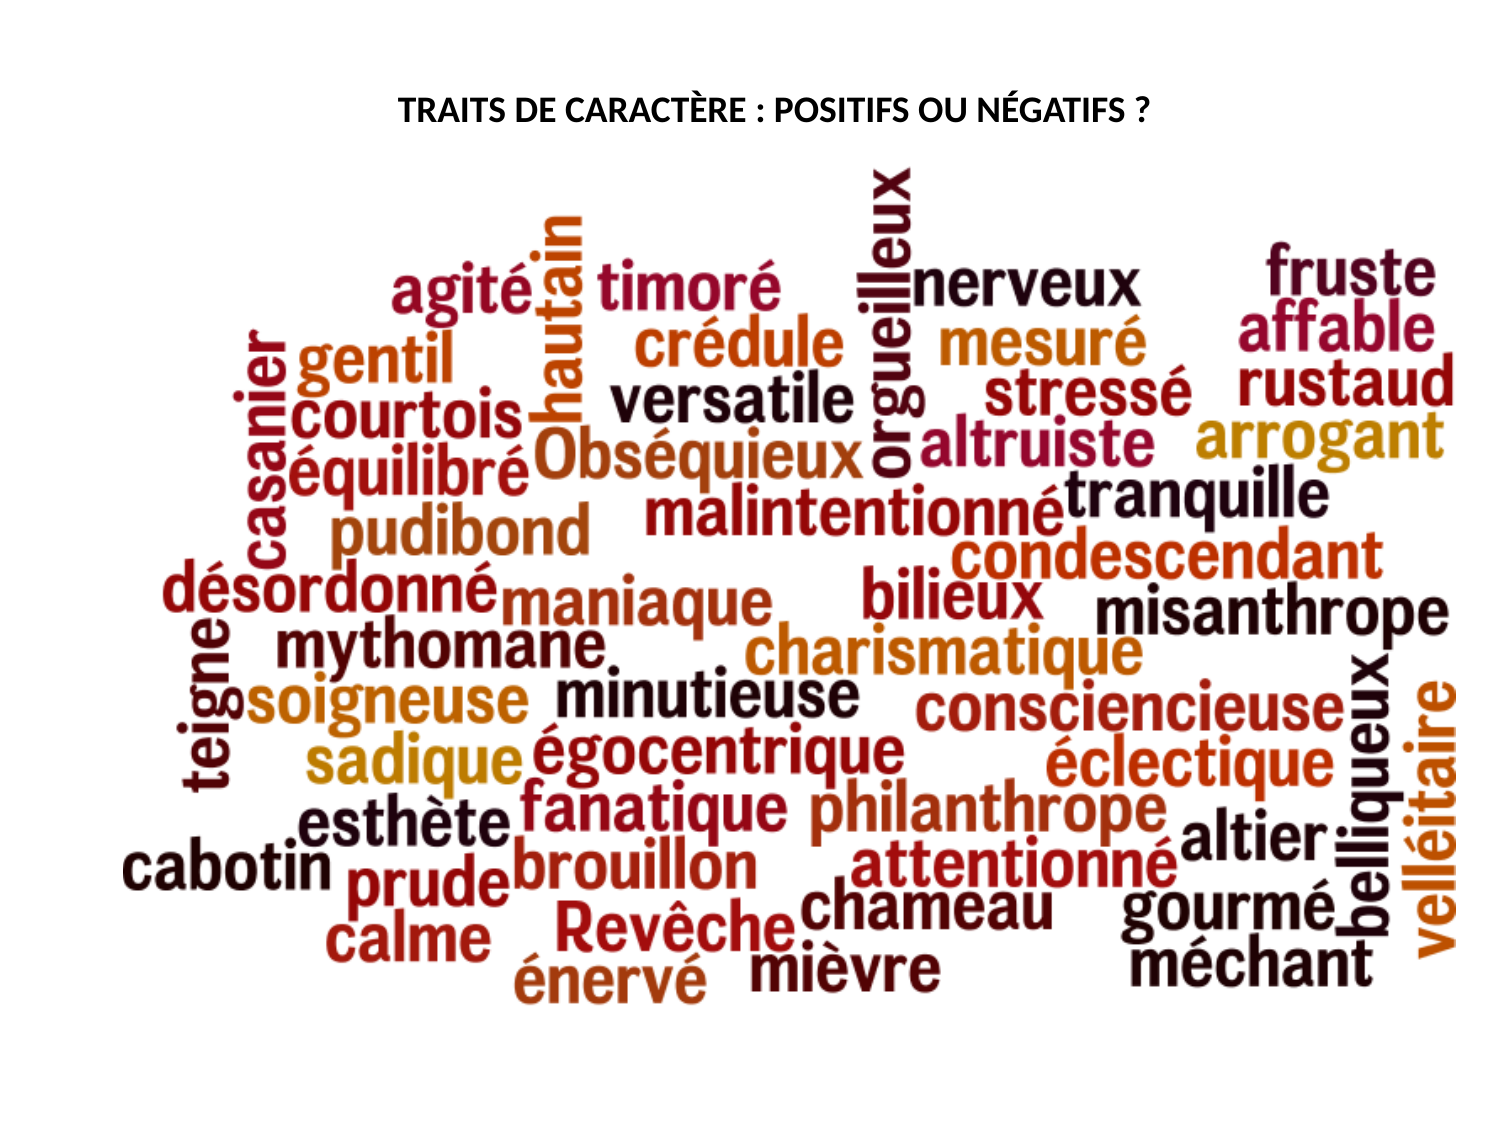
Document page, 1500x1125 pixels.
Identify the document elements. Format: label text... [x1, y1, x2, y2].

picture [123, 160, 1456, 1012]
text_box TRAITS DE CARACTÈRE : POSITIFS OU NÉGATIFS ? [123, 78, 1435, 138]
